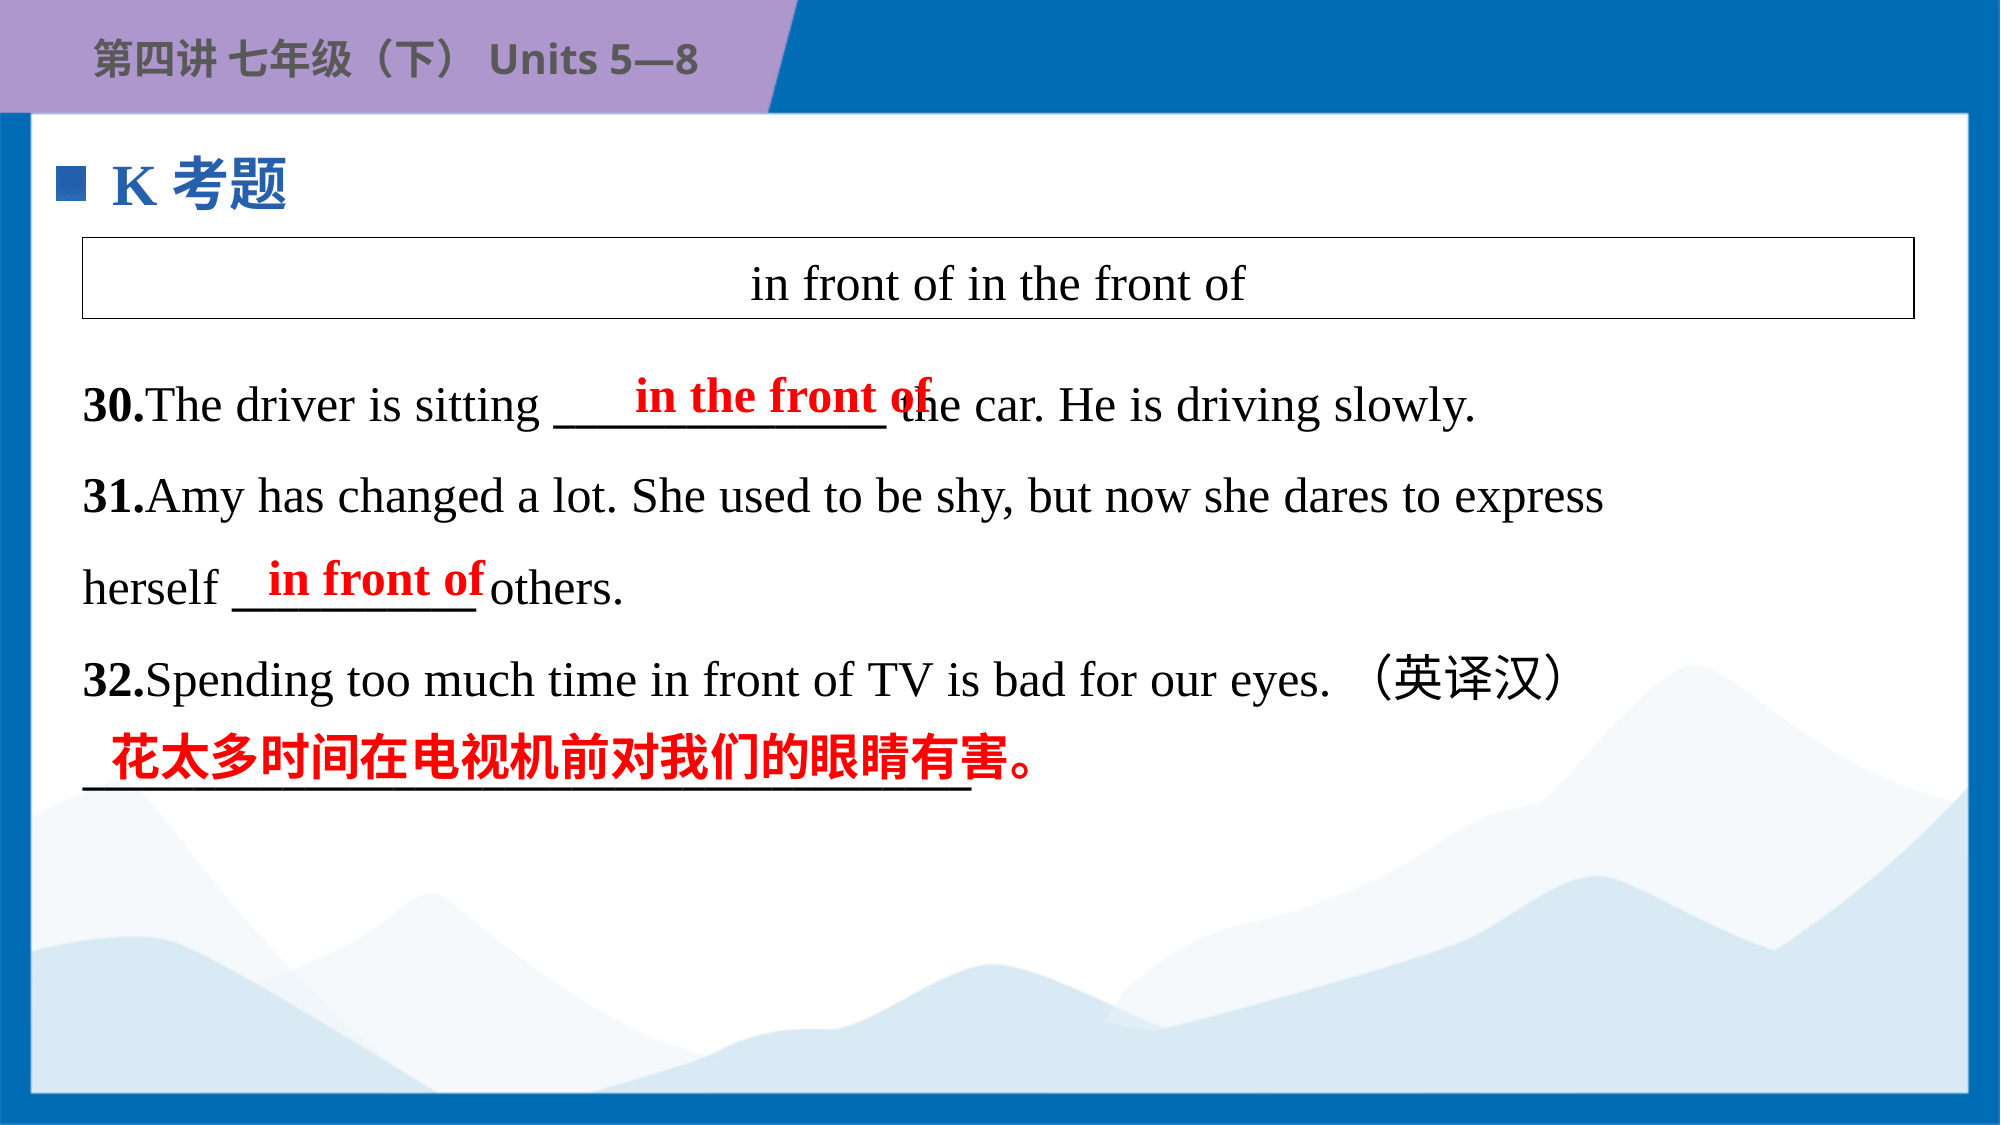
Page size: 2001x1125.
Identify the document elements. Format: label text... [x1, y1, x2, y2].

text_box 花太多时间在电视机前对我们的眼睛有害。 [89, 698, 1081, 776]
text_box K考题 [112, 146, 1917, 217]
text_box in the front of [598, 334, 968, 413]
text_box in front of [237, 518, 516, 597]
table_header in front of in the front of [83, 238, 1913, 318]
picture [0, 0, 2000, 1125]
text_box 30.The driver is sitting _______________ the car. He is driving slowly. 31.Amy has changed a lot. She used to be shy, but now she dares to express herself ___________ others. 32.Spending too much time in front of TV is bad for our eyes.（英译汉） ________________________________________ [82, 339, 1917, 785]
